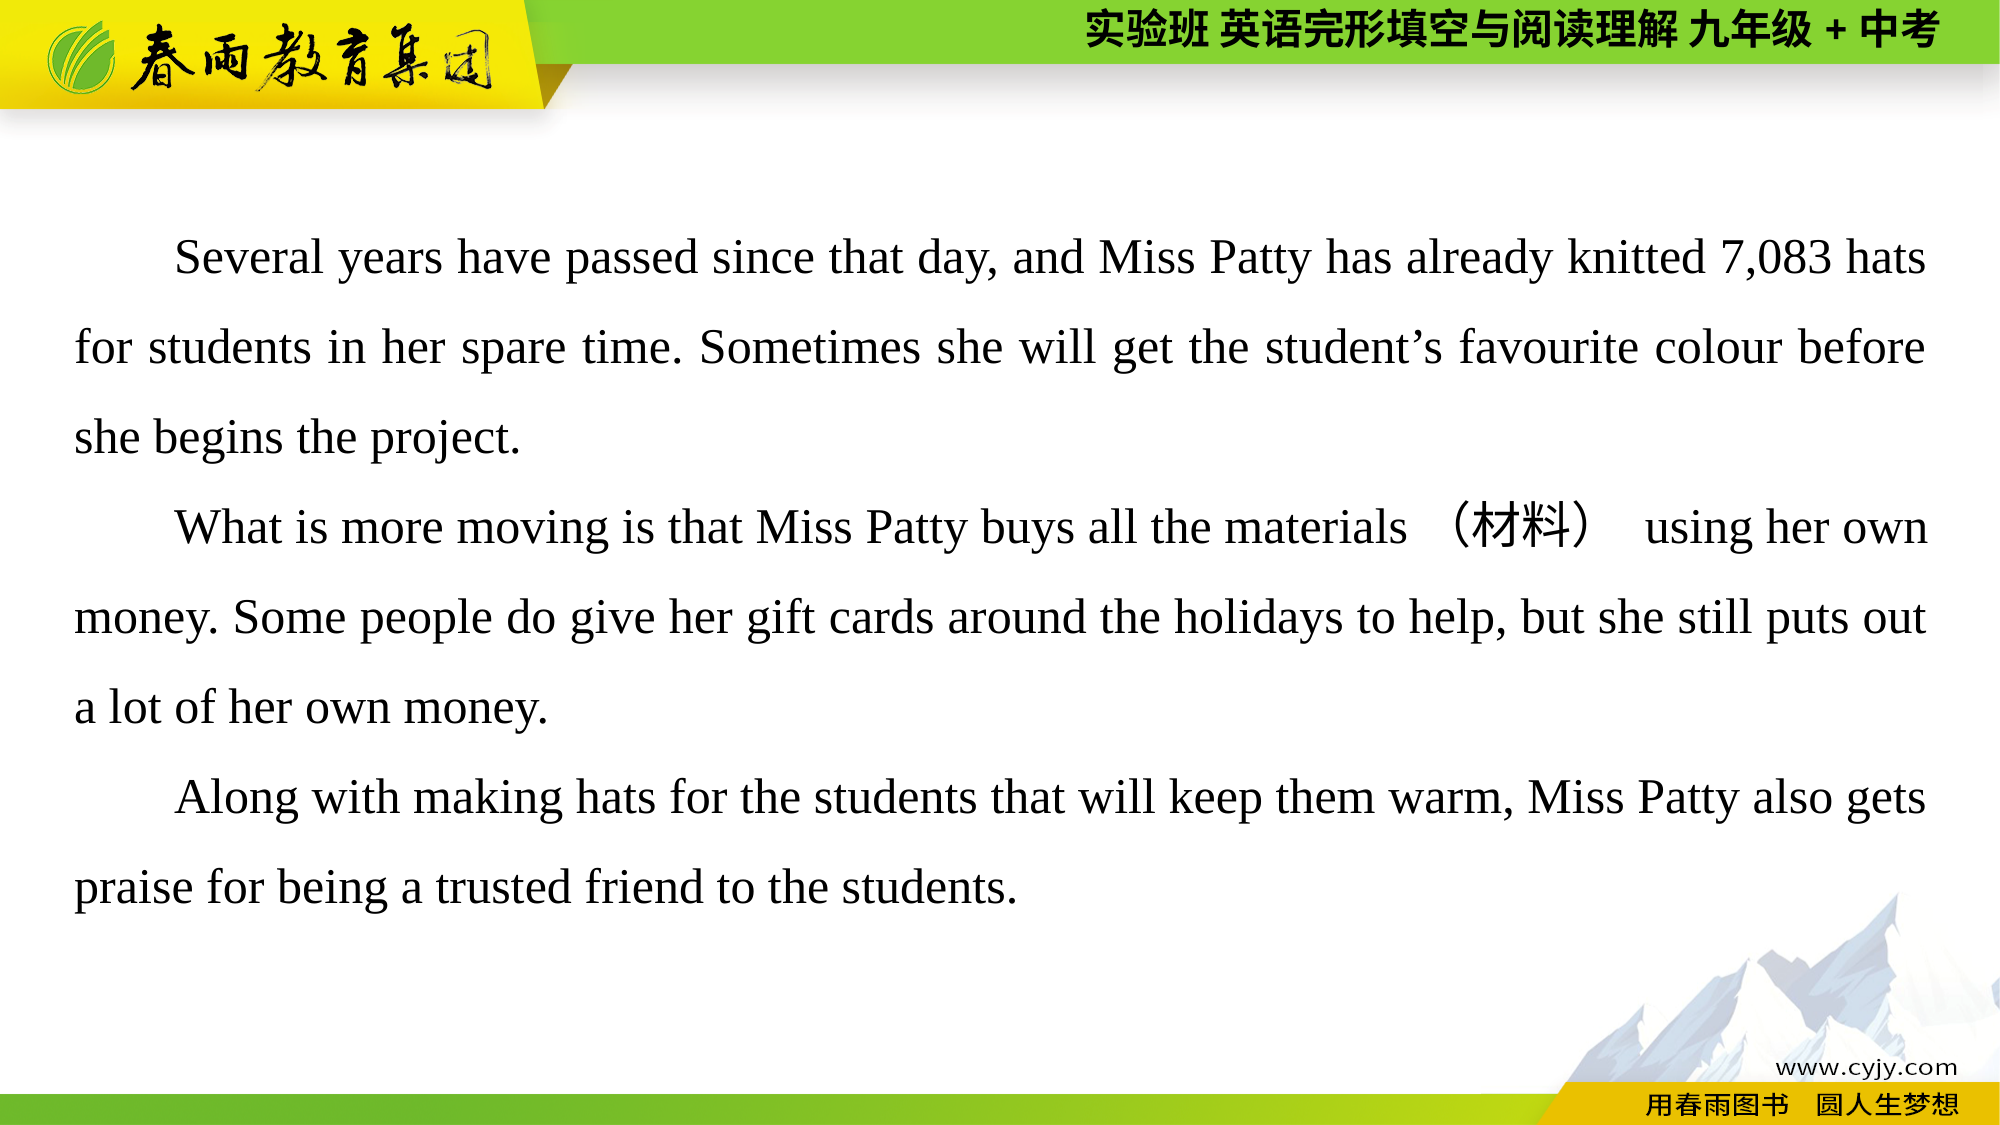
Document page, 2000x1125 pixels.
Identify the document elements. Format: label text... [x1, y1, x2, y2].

list Several years have passed since that day, and Miss Patty has already knitted 7,083 hats for students in her spare time. Sometimes she will get the student’s favourite colour before she begins the project. What is more moving is that Miss Patty buys all the materials（材料） using her own money. Some people do give her gift cards around the holidays to help, but she still puts out a lot of her own money. Along with making hats for the students that will keep them warm, Miss Patty also gets praise for being a trusted friend to the students. [59, 186, 1944, 929]
picture [0, 0, 2000, 1125]
